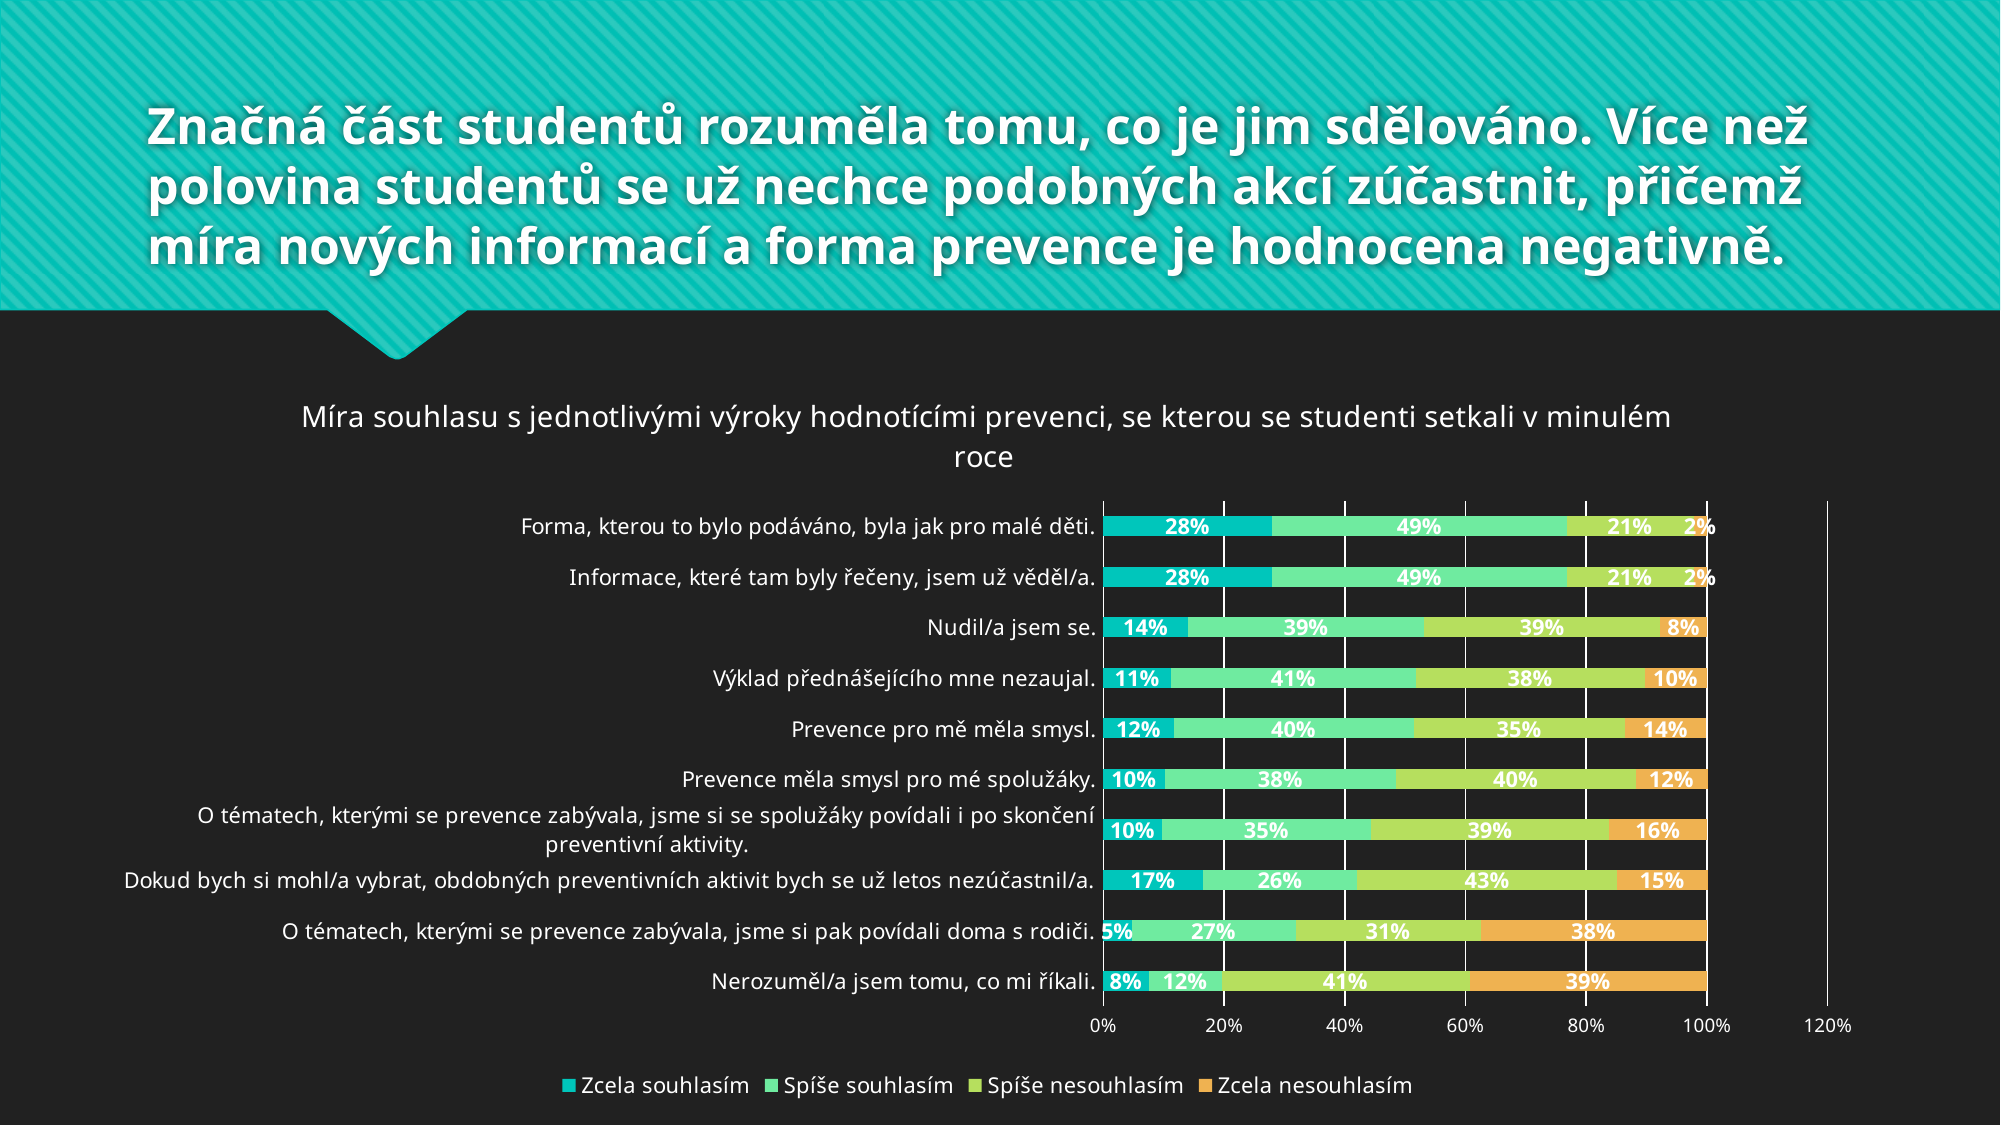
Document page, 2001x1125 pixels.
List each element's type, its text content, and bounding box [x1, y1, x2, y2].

title Značná část studentů rozuměla tomu, co je jim sdělováno. Více než polovina studentů se už nechce podobných akcí zúčastnit, přičemž míra nových informací a forma prevence je hodnocena negativně. [132, 73, 1868, 283]
chart [87, 364, 1889, 1107]
